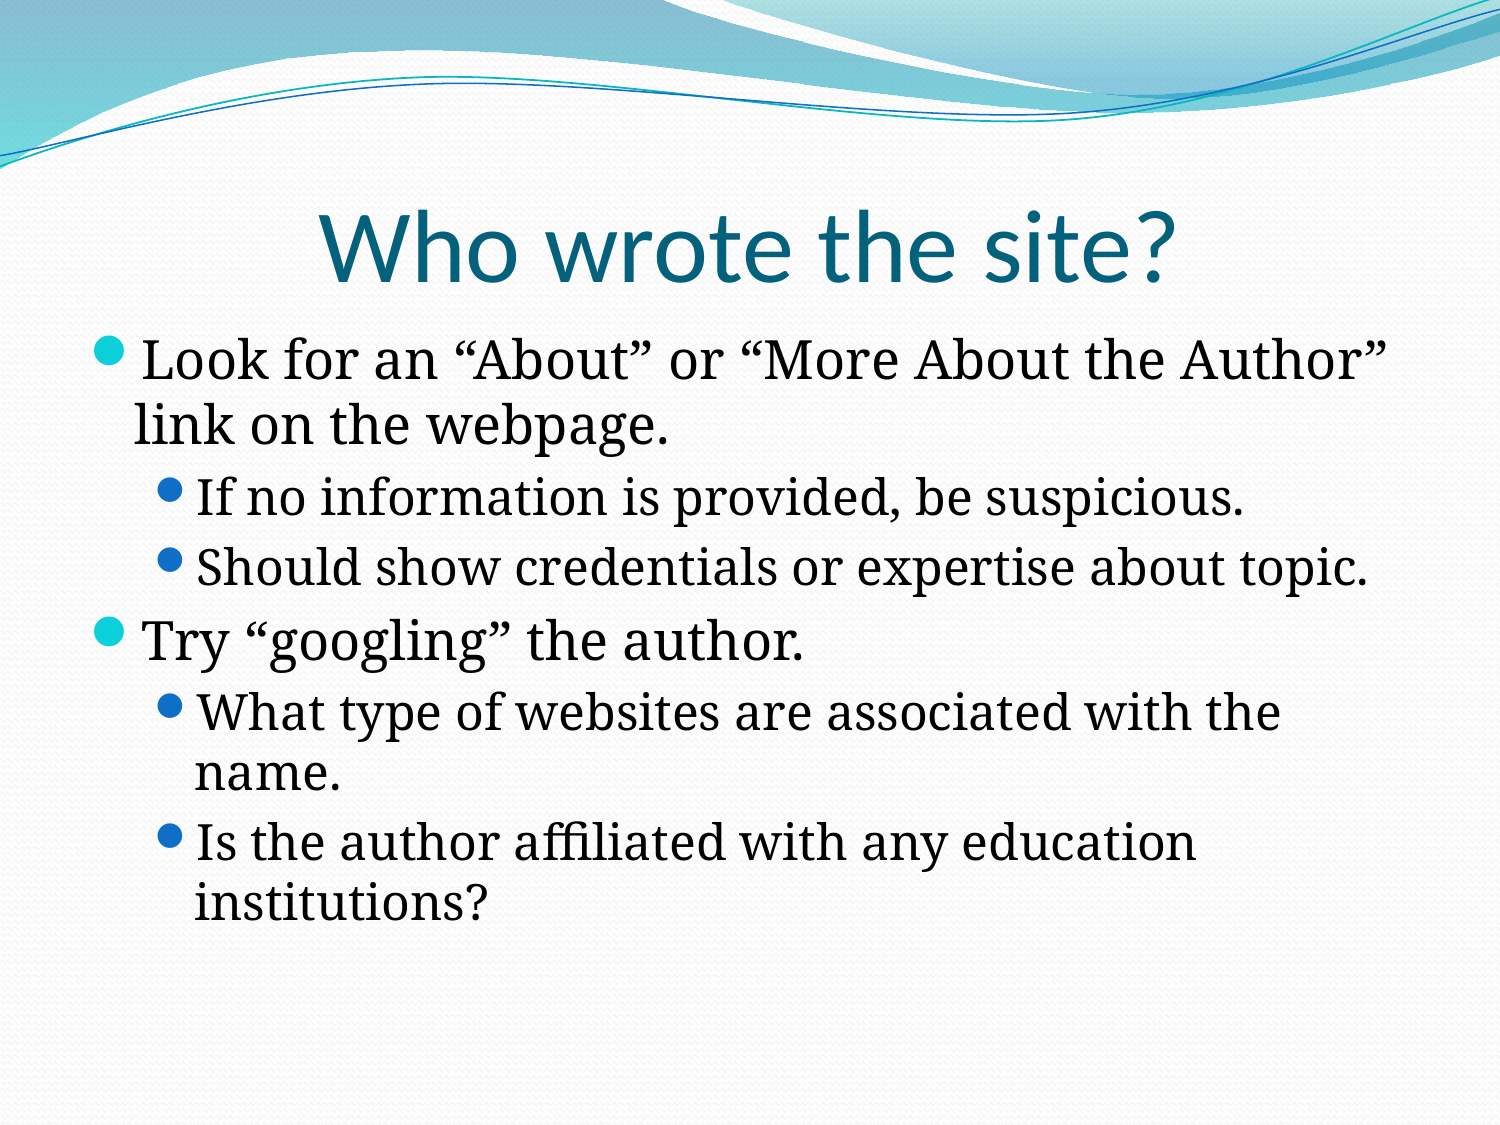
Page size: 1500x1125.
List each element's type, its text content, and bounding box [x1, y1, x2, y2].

title Who wrote the site? [75, 115, 1425, 303]
list Look for an “About” or “More About the Author” link on the webpage. If no information is provided, be suspicious. Should show credentials or expertise about topic. Try “googling” the author. What type of websites are associated with the name. Is the author affiliated with any education institutions? [75, 317, 1425, 1038]
